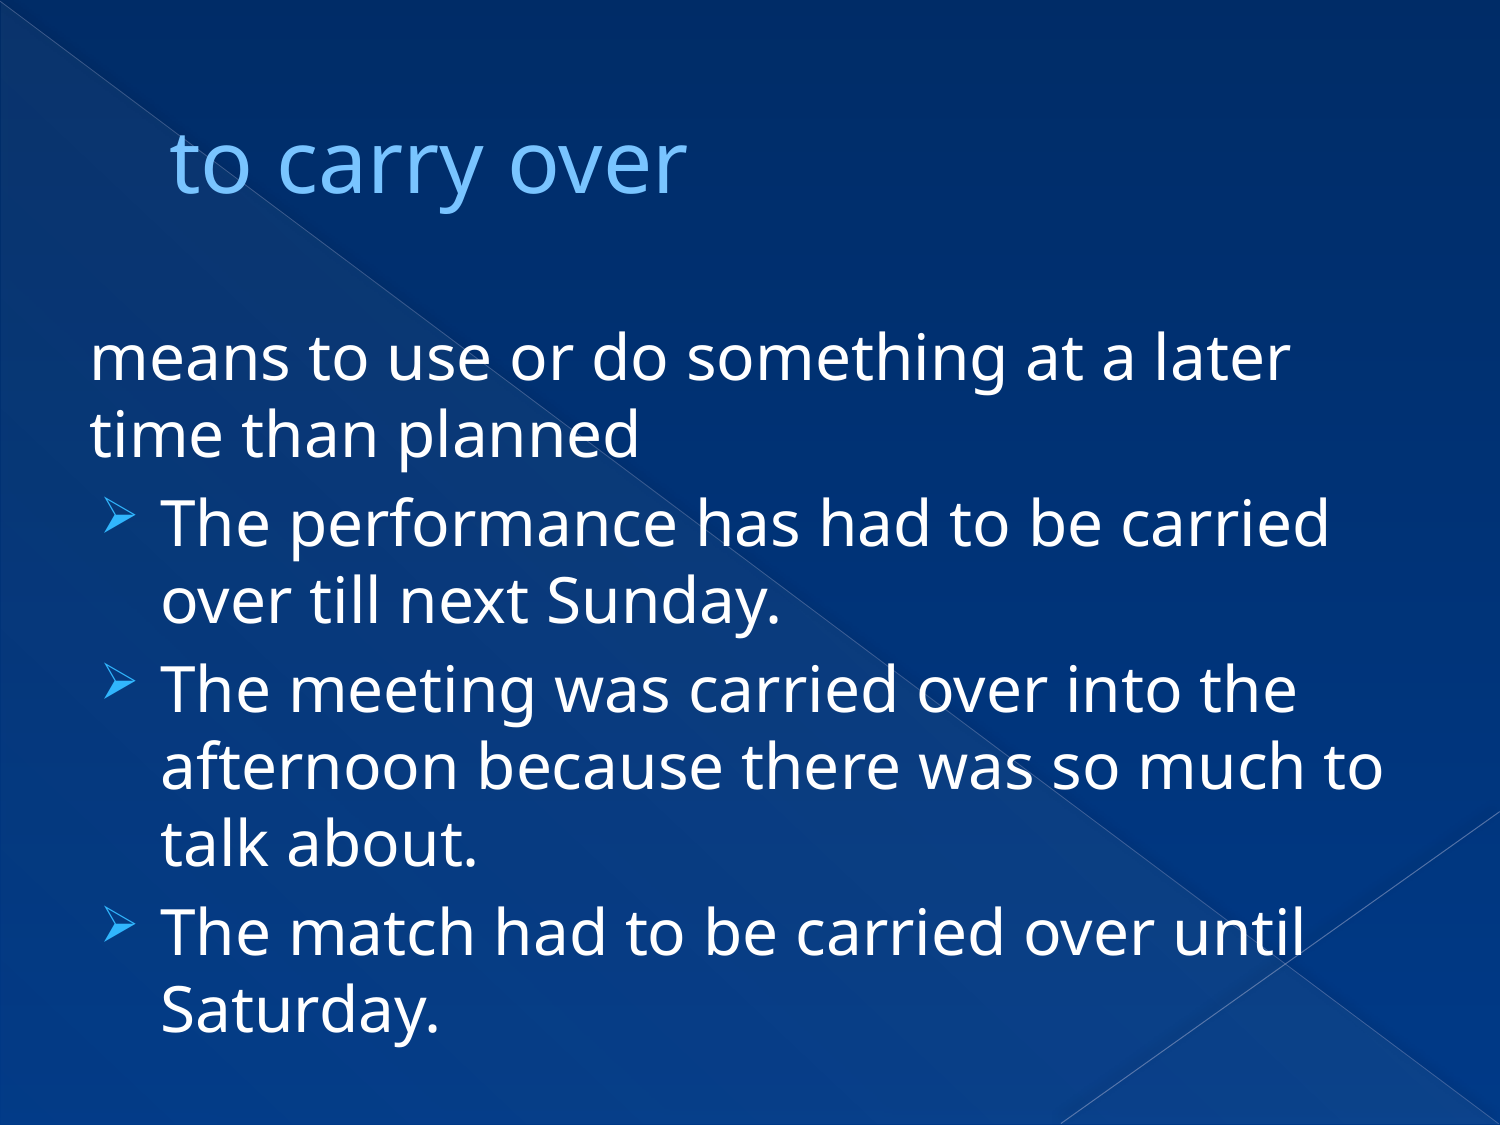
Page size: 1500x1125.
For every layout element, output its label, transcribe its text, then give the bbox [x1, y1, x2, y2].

title to carry over [75, 43, 1425, 274]
list means to use or do something at a later time than planned The performance has had to be carried over till next Sunday. The meeting was carried over into the afternoon because there was so much to talk about. The match had to be carried over until Saturday. [75, 308, 1425, 1059]
